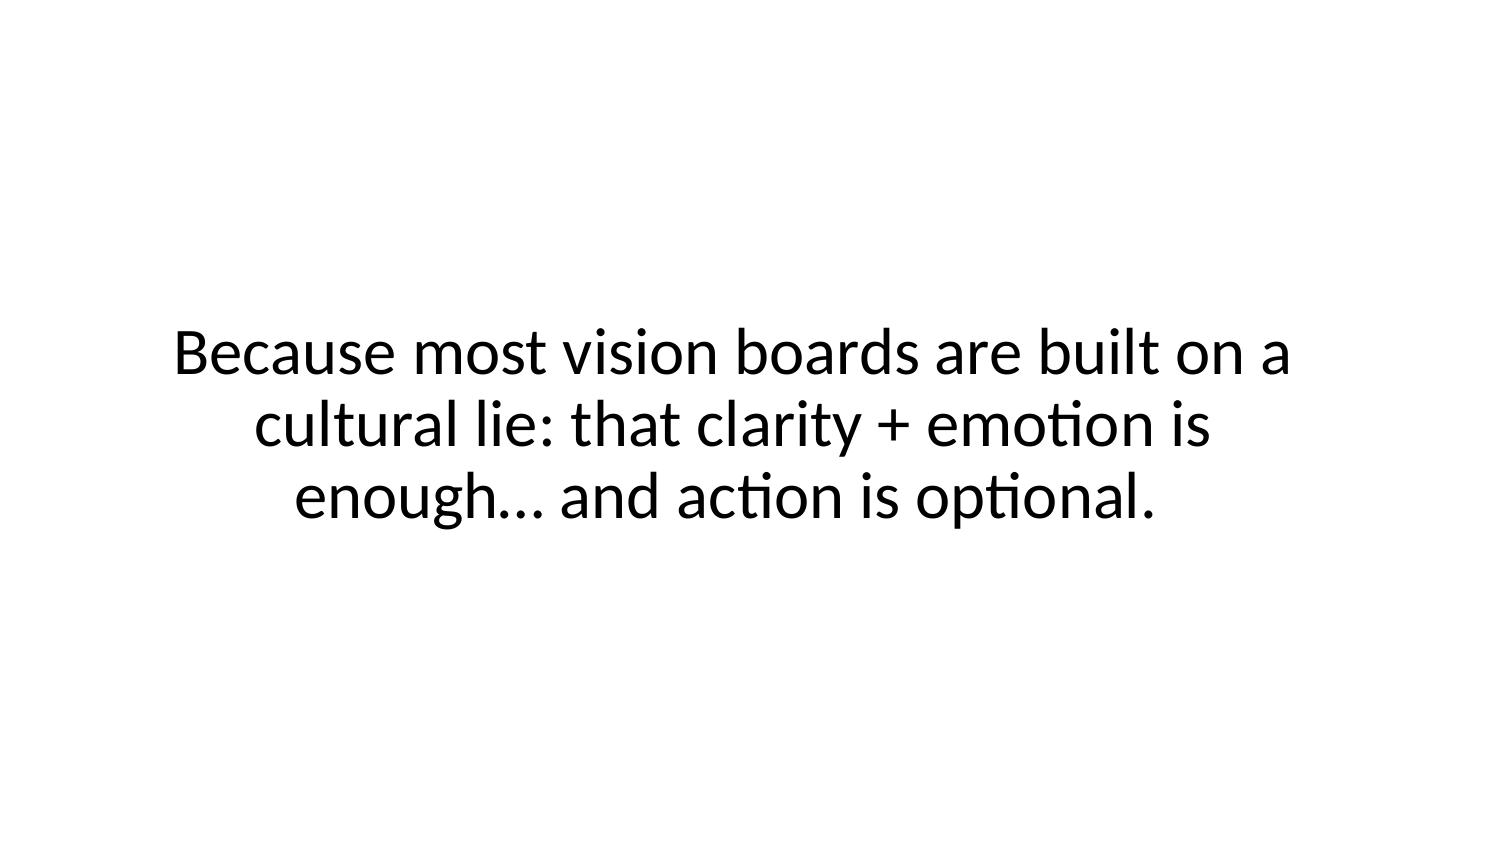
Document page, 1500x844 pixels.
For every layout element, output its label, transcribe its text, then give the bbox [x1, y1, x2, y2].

list Because most vision boards are built on a cultural lie: that clarity + emotion is enough… and action is optional. [116, 309, 1351, 659]
